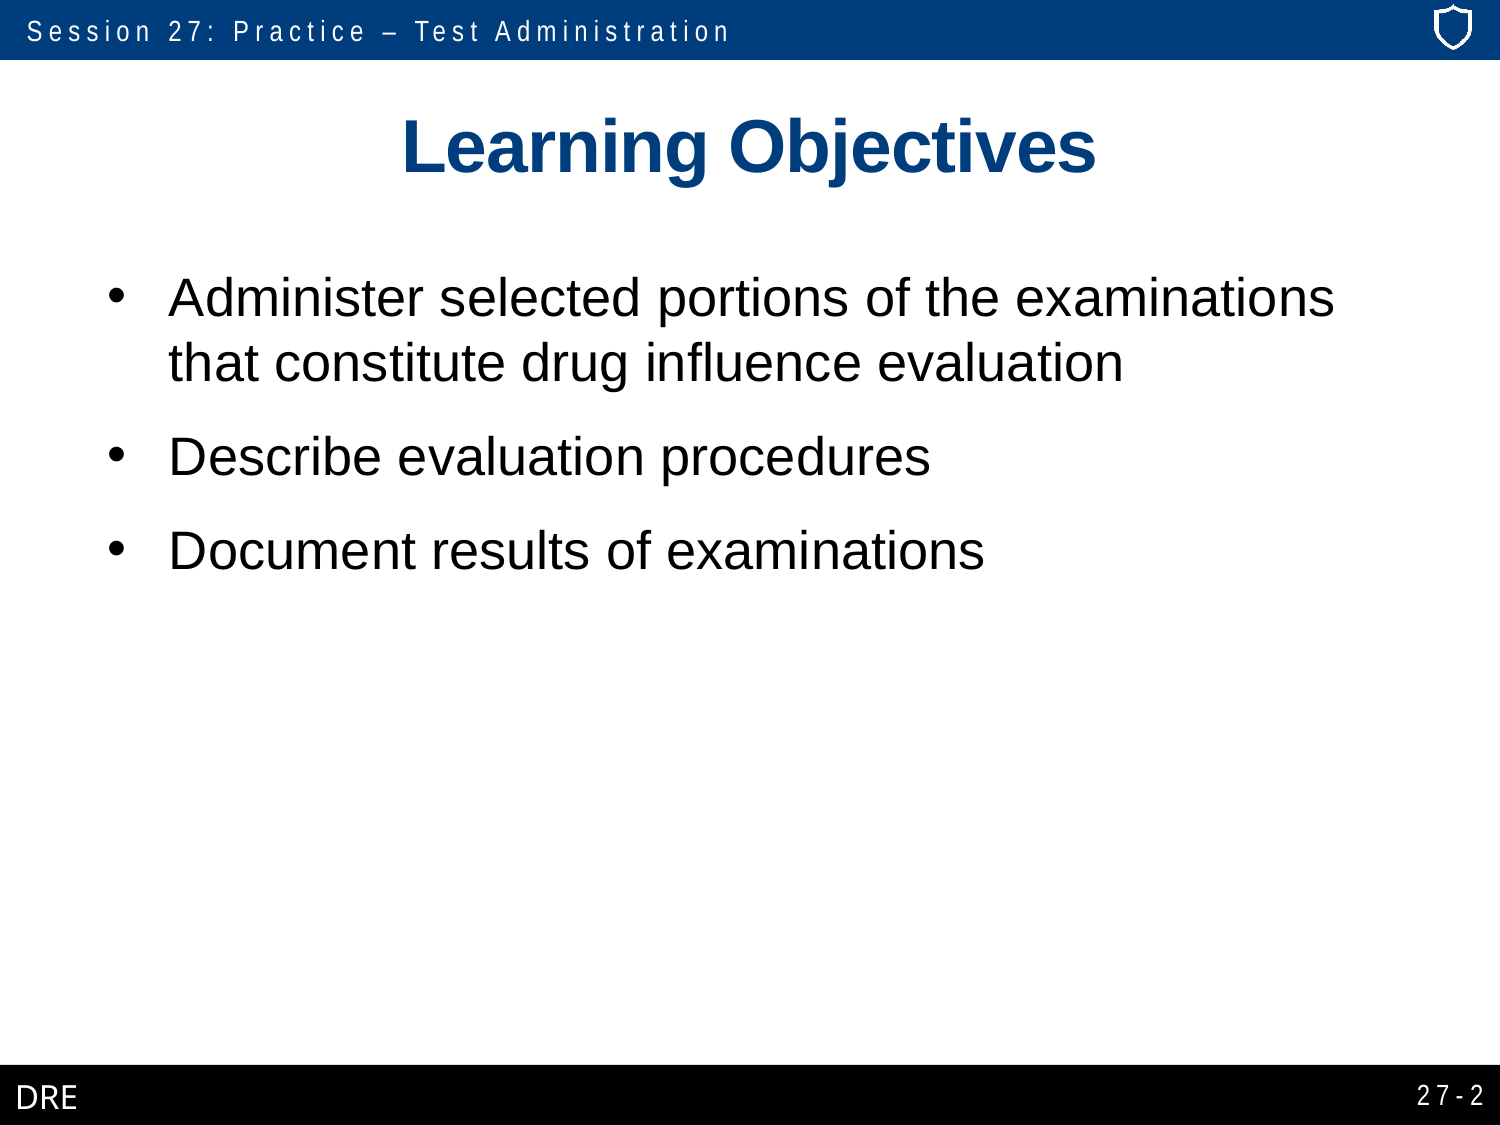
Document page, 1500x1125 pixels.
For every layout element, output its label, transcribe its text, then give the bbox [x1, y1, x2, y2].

title Learning Objectives [75, 75, 1425, 225]
list Administer selected portions of the examinations that constitute drug influence evaluation Describe evaluation procedures Document results of examinations [75, 254, 1425, 1005]
picture [1434, 4, 1472, 50]
slide_number 27-2 [1218, 1063, 1499, 1124]
